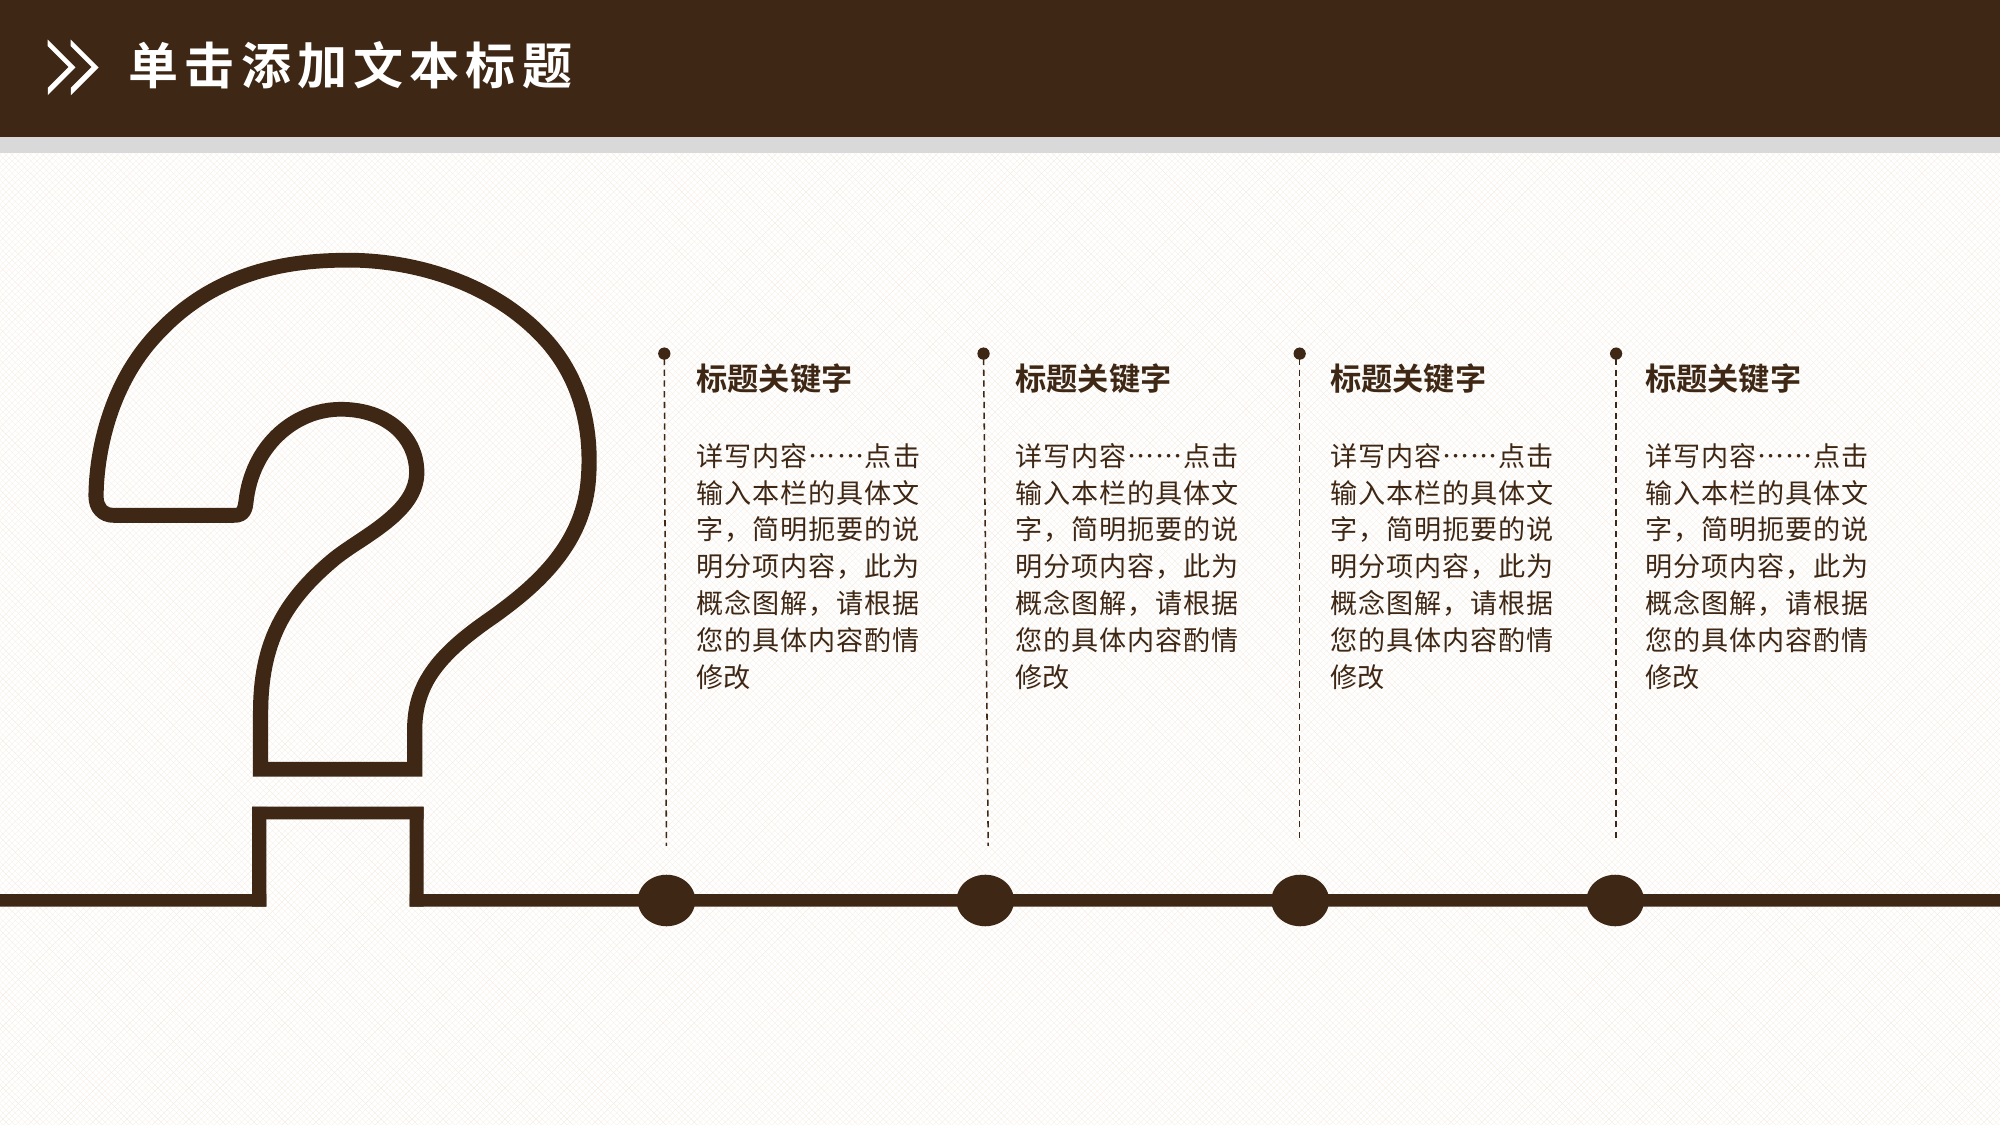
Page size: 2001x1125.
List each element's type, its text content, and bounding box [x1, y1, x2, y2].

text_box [28, 47, 91, 88]
text_box 标题关键字 [1645, 359, 1871, 397]
text_box [0, 894, 252, 907]
text_box 标题关键字 [1015, 359, 1241, 397]
text_box 详写内容……点击输入本栏的具体文字，简明扼要的说明分项内容，此为概念图解，请根据您的具体内容酌情修改 [696, 434, 920, 693]
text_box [1271, 874, 1330, 927]
text_box [0, 136, 2000, 154]
text_box [1330, 894, 1586, 907]
text_box 标题关键字 [1330, 359, 1556, 397]
text_box [696, 894, 956, 907]
text_box 详写内容……点击输入本栏的具体文字，简明扼要的说明分项内容，此为概念图解，请根据您的具体内容酌情修改 [1015, 434, 1239, 693]
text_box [983, 353, 989, 846]
text_box [88, 252, 597, 777]
text_box 详写内容……点击输入本栏的具体文字，简明扼要的说明分项内容，此为概念图解，请根据您的具体内容酌情修改 [1645, 434, 1869, 693]
text_box [1015, 894, 1271, 907]
text_box [0, 0, 2000, 136]
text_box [637, 874, 696, 927]
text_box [956, 874, 1015, 927]
text_box 单击添加文本标题 [113, 26, 588, 102]
text_box [424, 894, 637, 907]
text_box [1645, 894, 2000, 907]
text_box [252, 806, 267, 907]
text_box 标题关键字 [696, 359, 922, 397]
text_box [267, 806, 409, 820]
text_box 详写内容……点击输入本栏的具体文字，简明扼要的说明分项内容，此为概念图解，请根据您的具体内容酌情修改 [1330, 434, 1554, 693]
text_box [1586, 874, 1645, 927]
text_box [409, 806, 424, 907]
